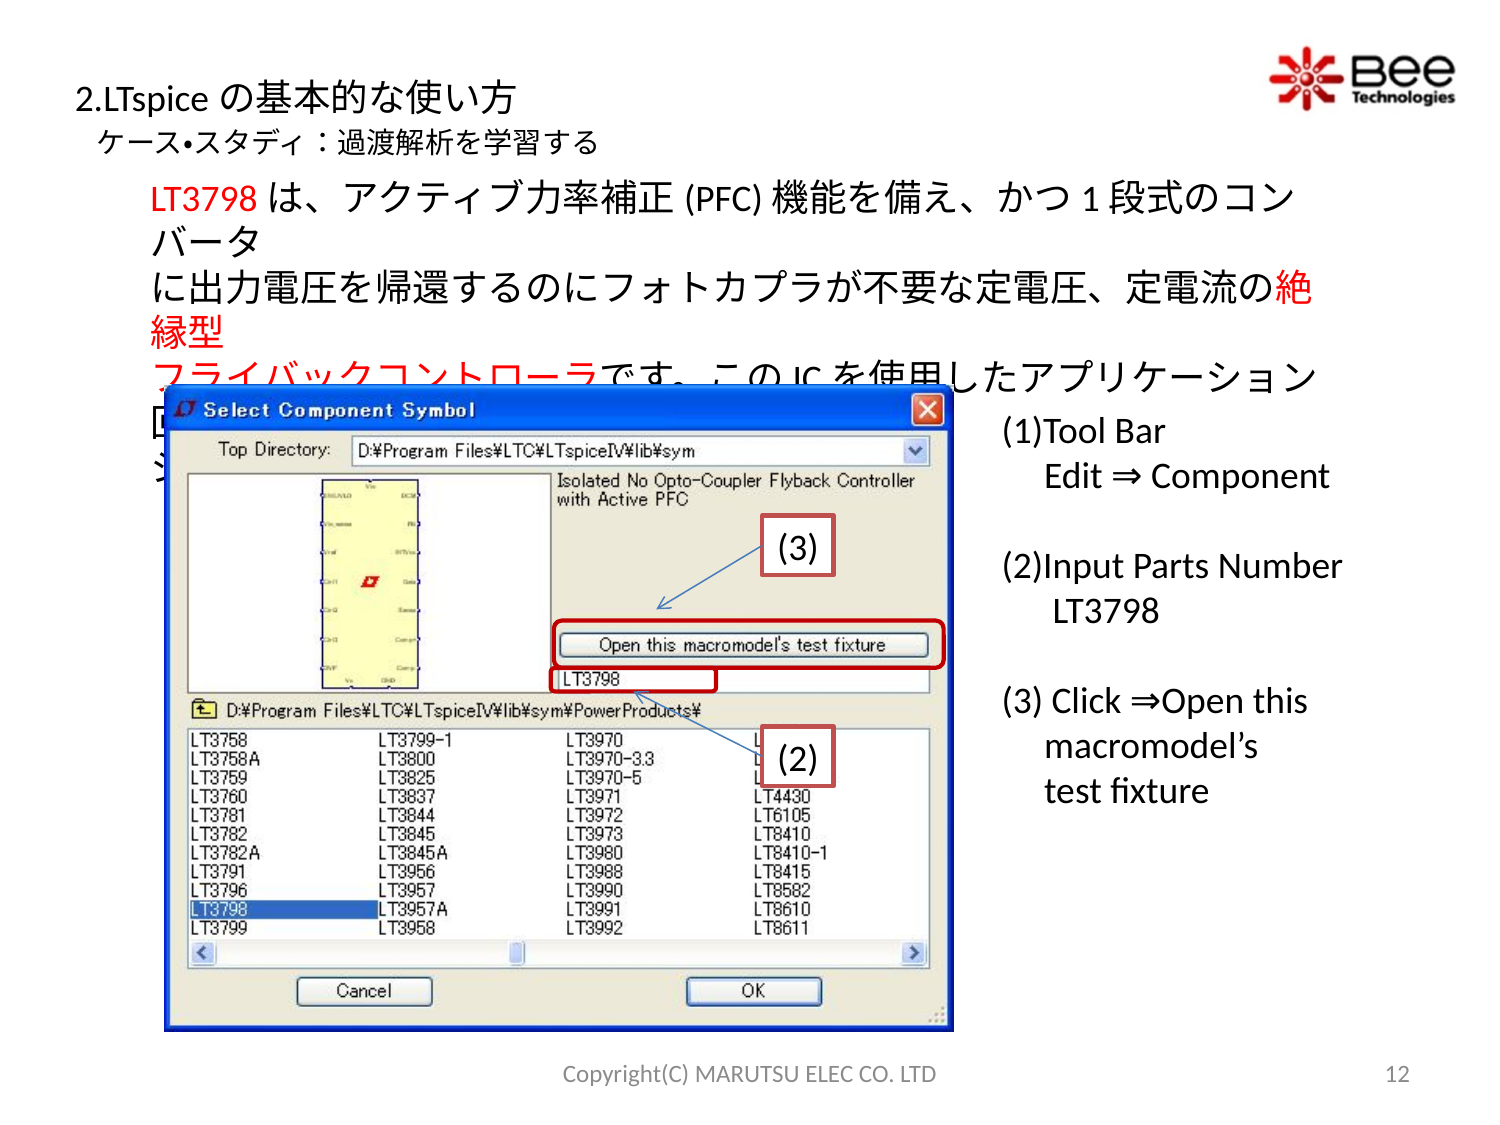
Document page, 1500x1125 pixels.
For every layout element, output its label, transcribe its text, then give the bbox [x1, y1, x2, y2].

text_box (1)Tool Bar Edit ⇒ Component (2)Input Parts Number LT3798 (3) Click ⇒Open this macromodel’s test fixture [986, 398, 1359, 819]
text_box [633, 691, 762, 757]
picture [1259, 30, 1471, 124]
footer Copyright(C) MARUTSU ELEC CO. LTD [512, 1042, 988, 1103]
text_box LT3798は、アクティブ力率補正(PFC)機能を備え、かつ1段式のコンバータ に出力電圧を帰還するのにフォトカプラが不要な定電圧、定電流の絶縁型 フライバックコントローラです。このICを使用したアプリケーション回路を シミュレーションしてみましょう。 [135, 166, 1365, 497]
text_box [655, 545, 762, 610]
slide_number 12 [1074, 1042, 1425, 1103]
text_box 2.LTspiceの基本的な使い方 [60, 66, 542, 127]
text_box ケース・スタディ：過渡解析を学習する [82, 117, 616, 167]
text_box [163, 384, 954, 1032]
